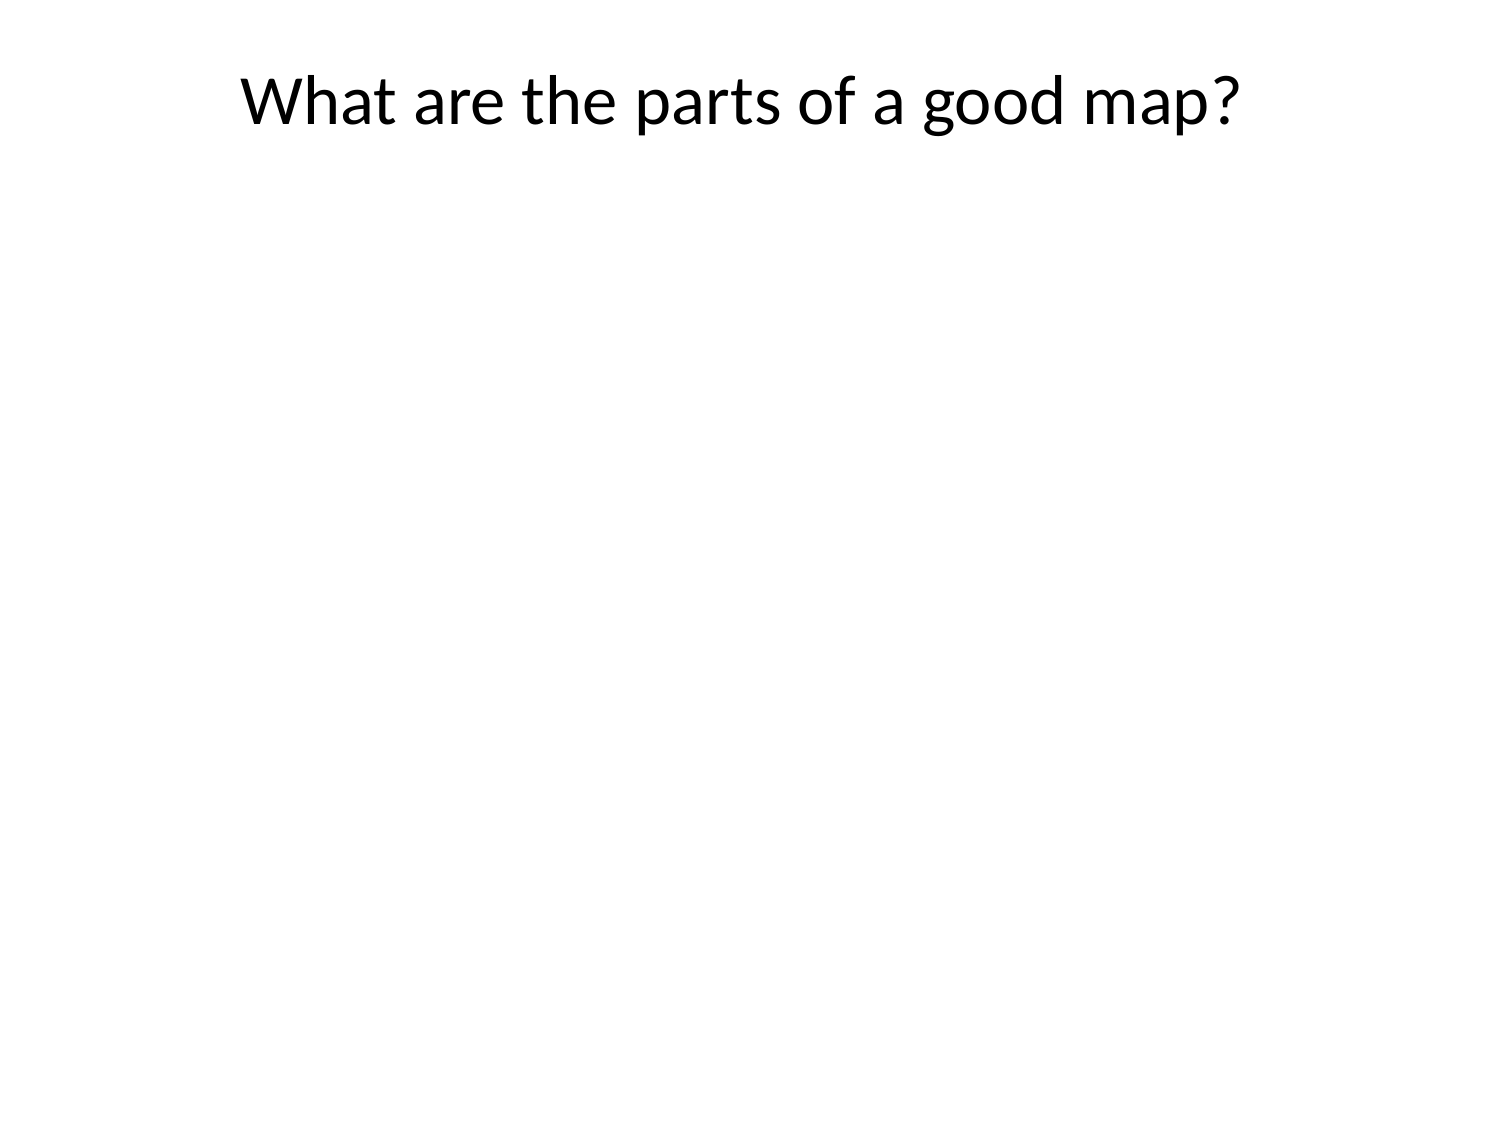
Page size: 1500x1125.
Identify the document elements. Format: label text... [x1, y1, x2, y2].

title What are the parts of a good map? [75, 45, 1425, 233]
